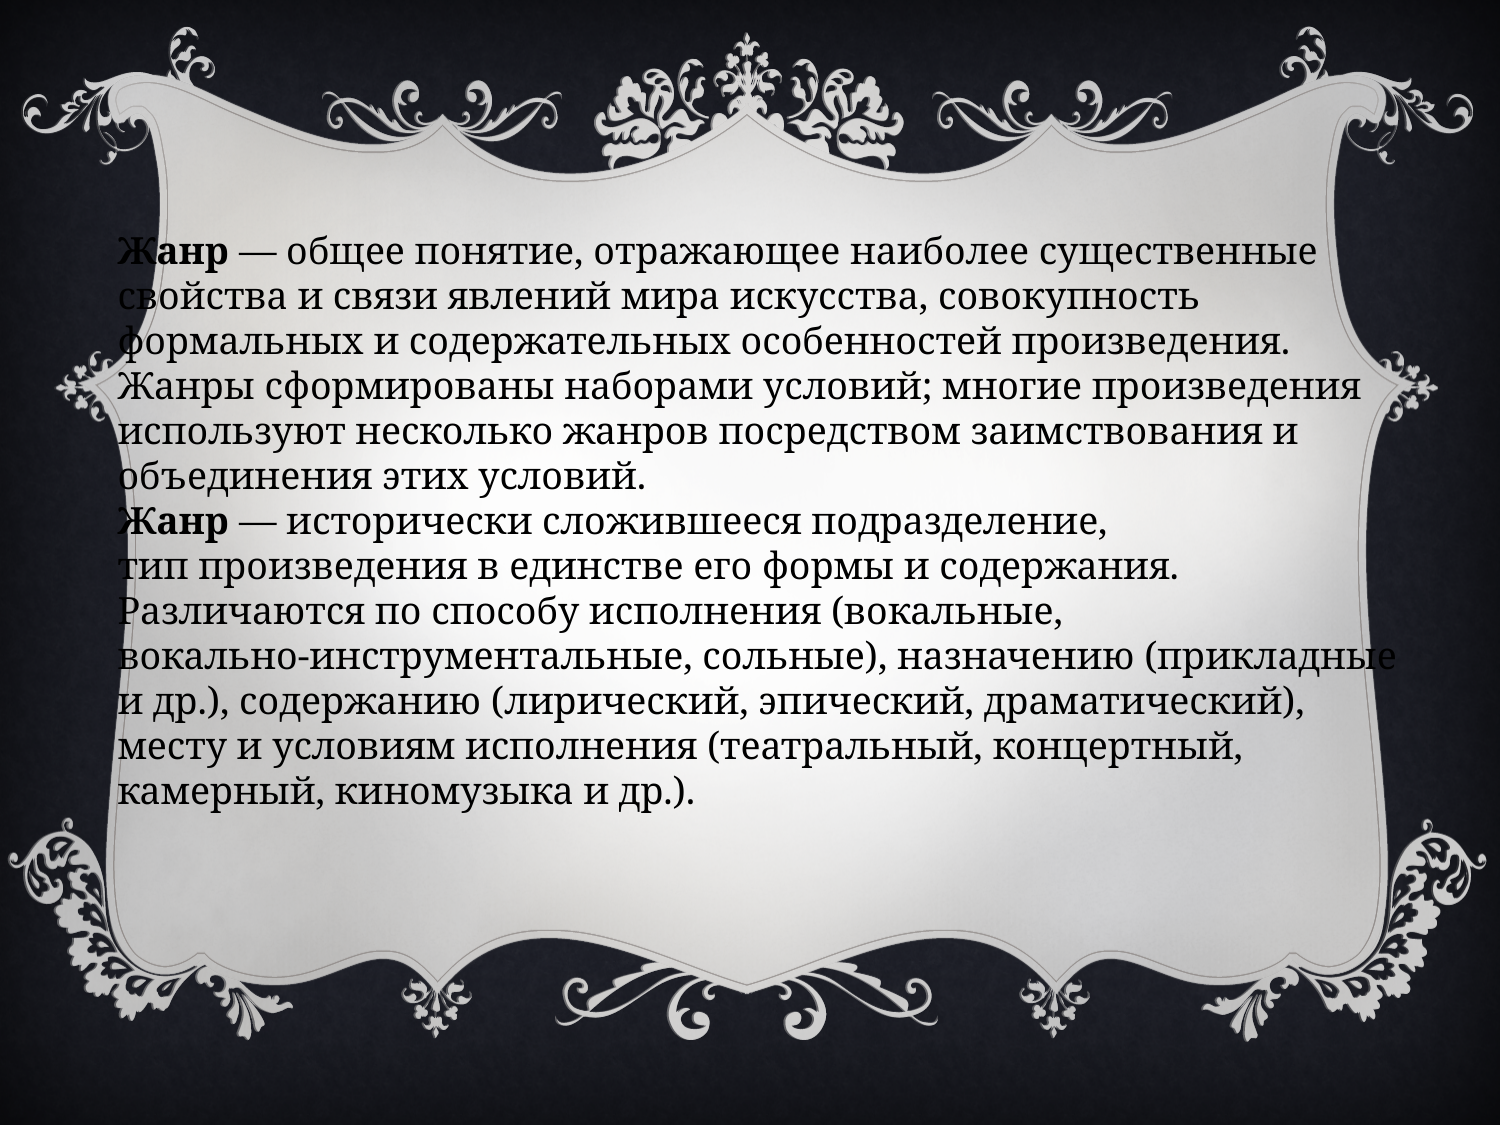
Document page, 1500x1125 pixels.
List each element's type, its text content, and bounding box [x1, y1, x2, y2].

picture [0, 0, 1500, 1125]
text_box Жанр — общее понятие, отражающее наиболее существенные свойства и связи явлений мира искусства, совокупность формальных и содержательных особенностей произведения. Жанры сформированы наборами условий; многие произведения используют несколько жанров посредством заимствования и объединения этих условий. Жанр — исторически сложившееся подразделение, тип произведения в единстве его формы и содержания. Различаются по способу исполнения (вокальные, вокально-инструментальные, сольные), назначению (прикладные и др.), содержанию (лирический, эпический, драматический), месту и условиям исполнения (театральный, концертный, камерный, киномузыка и др.). [102, 219, 1423, 820]
